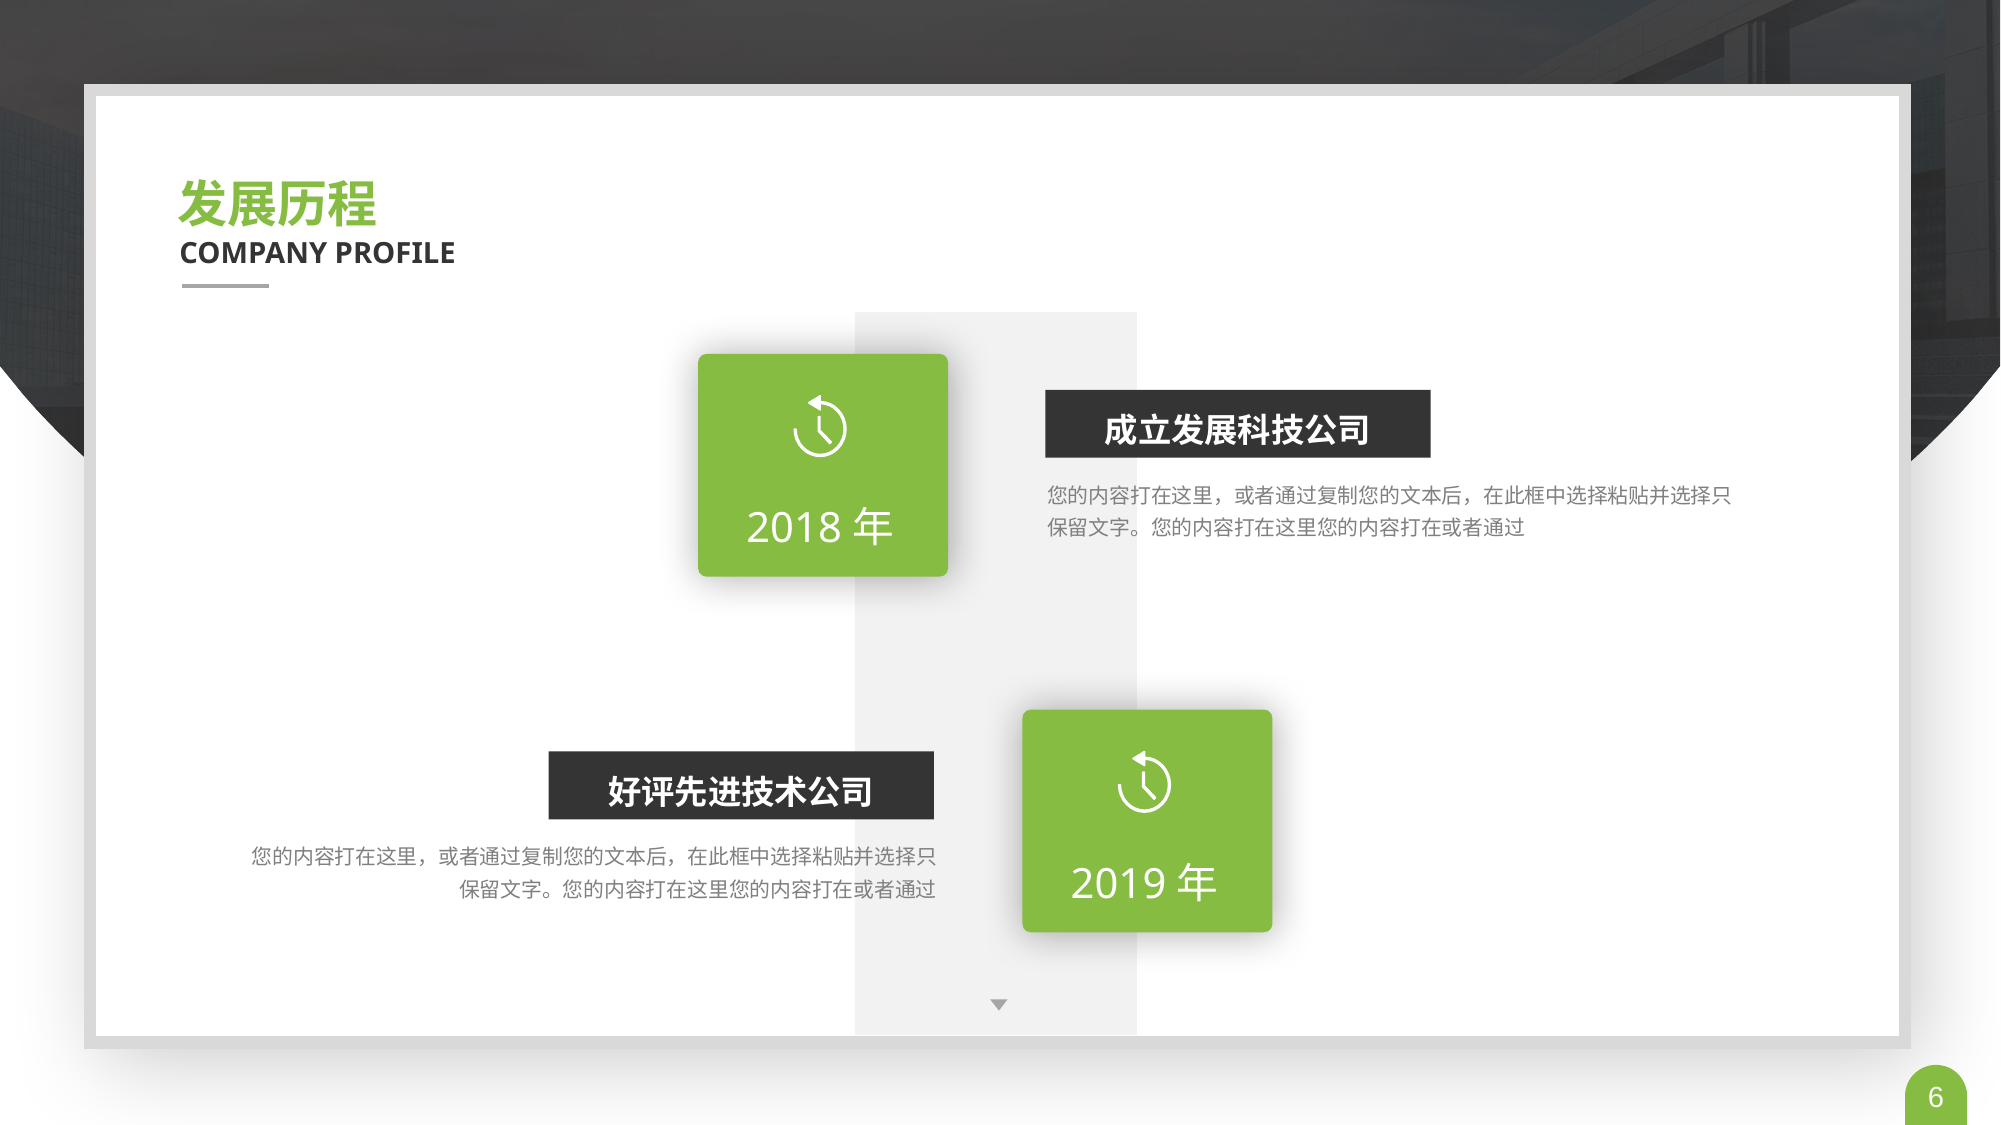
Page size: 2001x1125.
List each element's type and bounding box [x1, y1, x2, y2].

text_box [162, 146, 749, 312]
text_box [698, 353, 949, 577]
text_box [1022, 709, 1273, 933]
text_box [988, 998, 1010, 1013]
text_box [854, 311, 1138, 1036]
text_box [243, 751, 937, 903]
text_box [1045, 389, 1740, 541]
